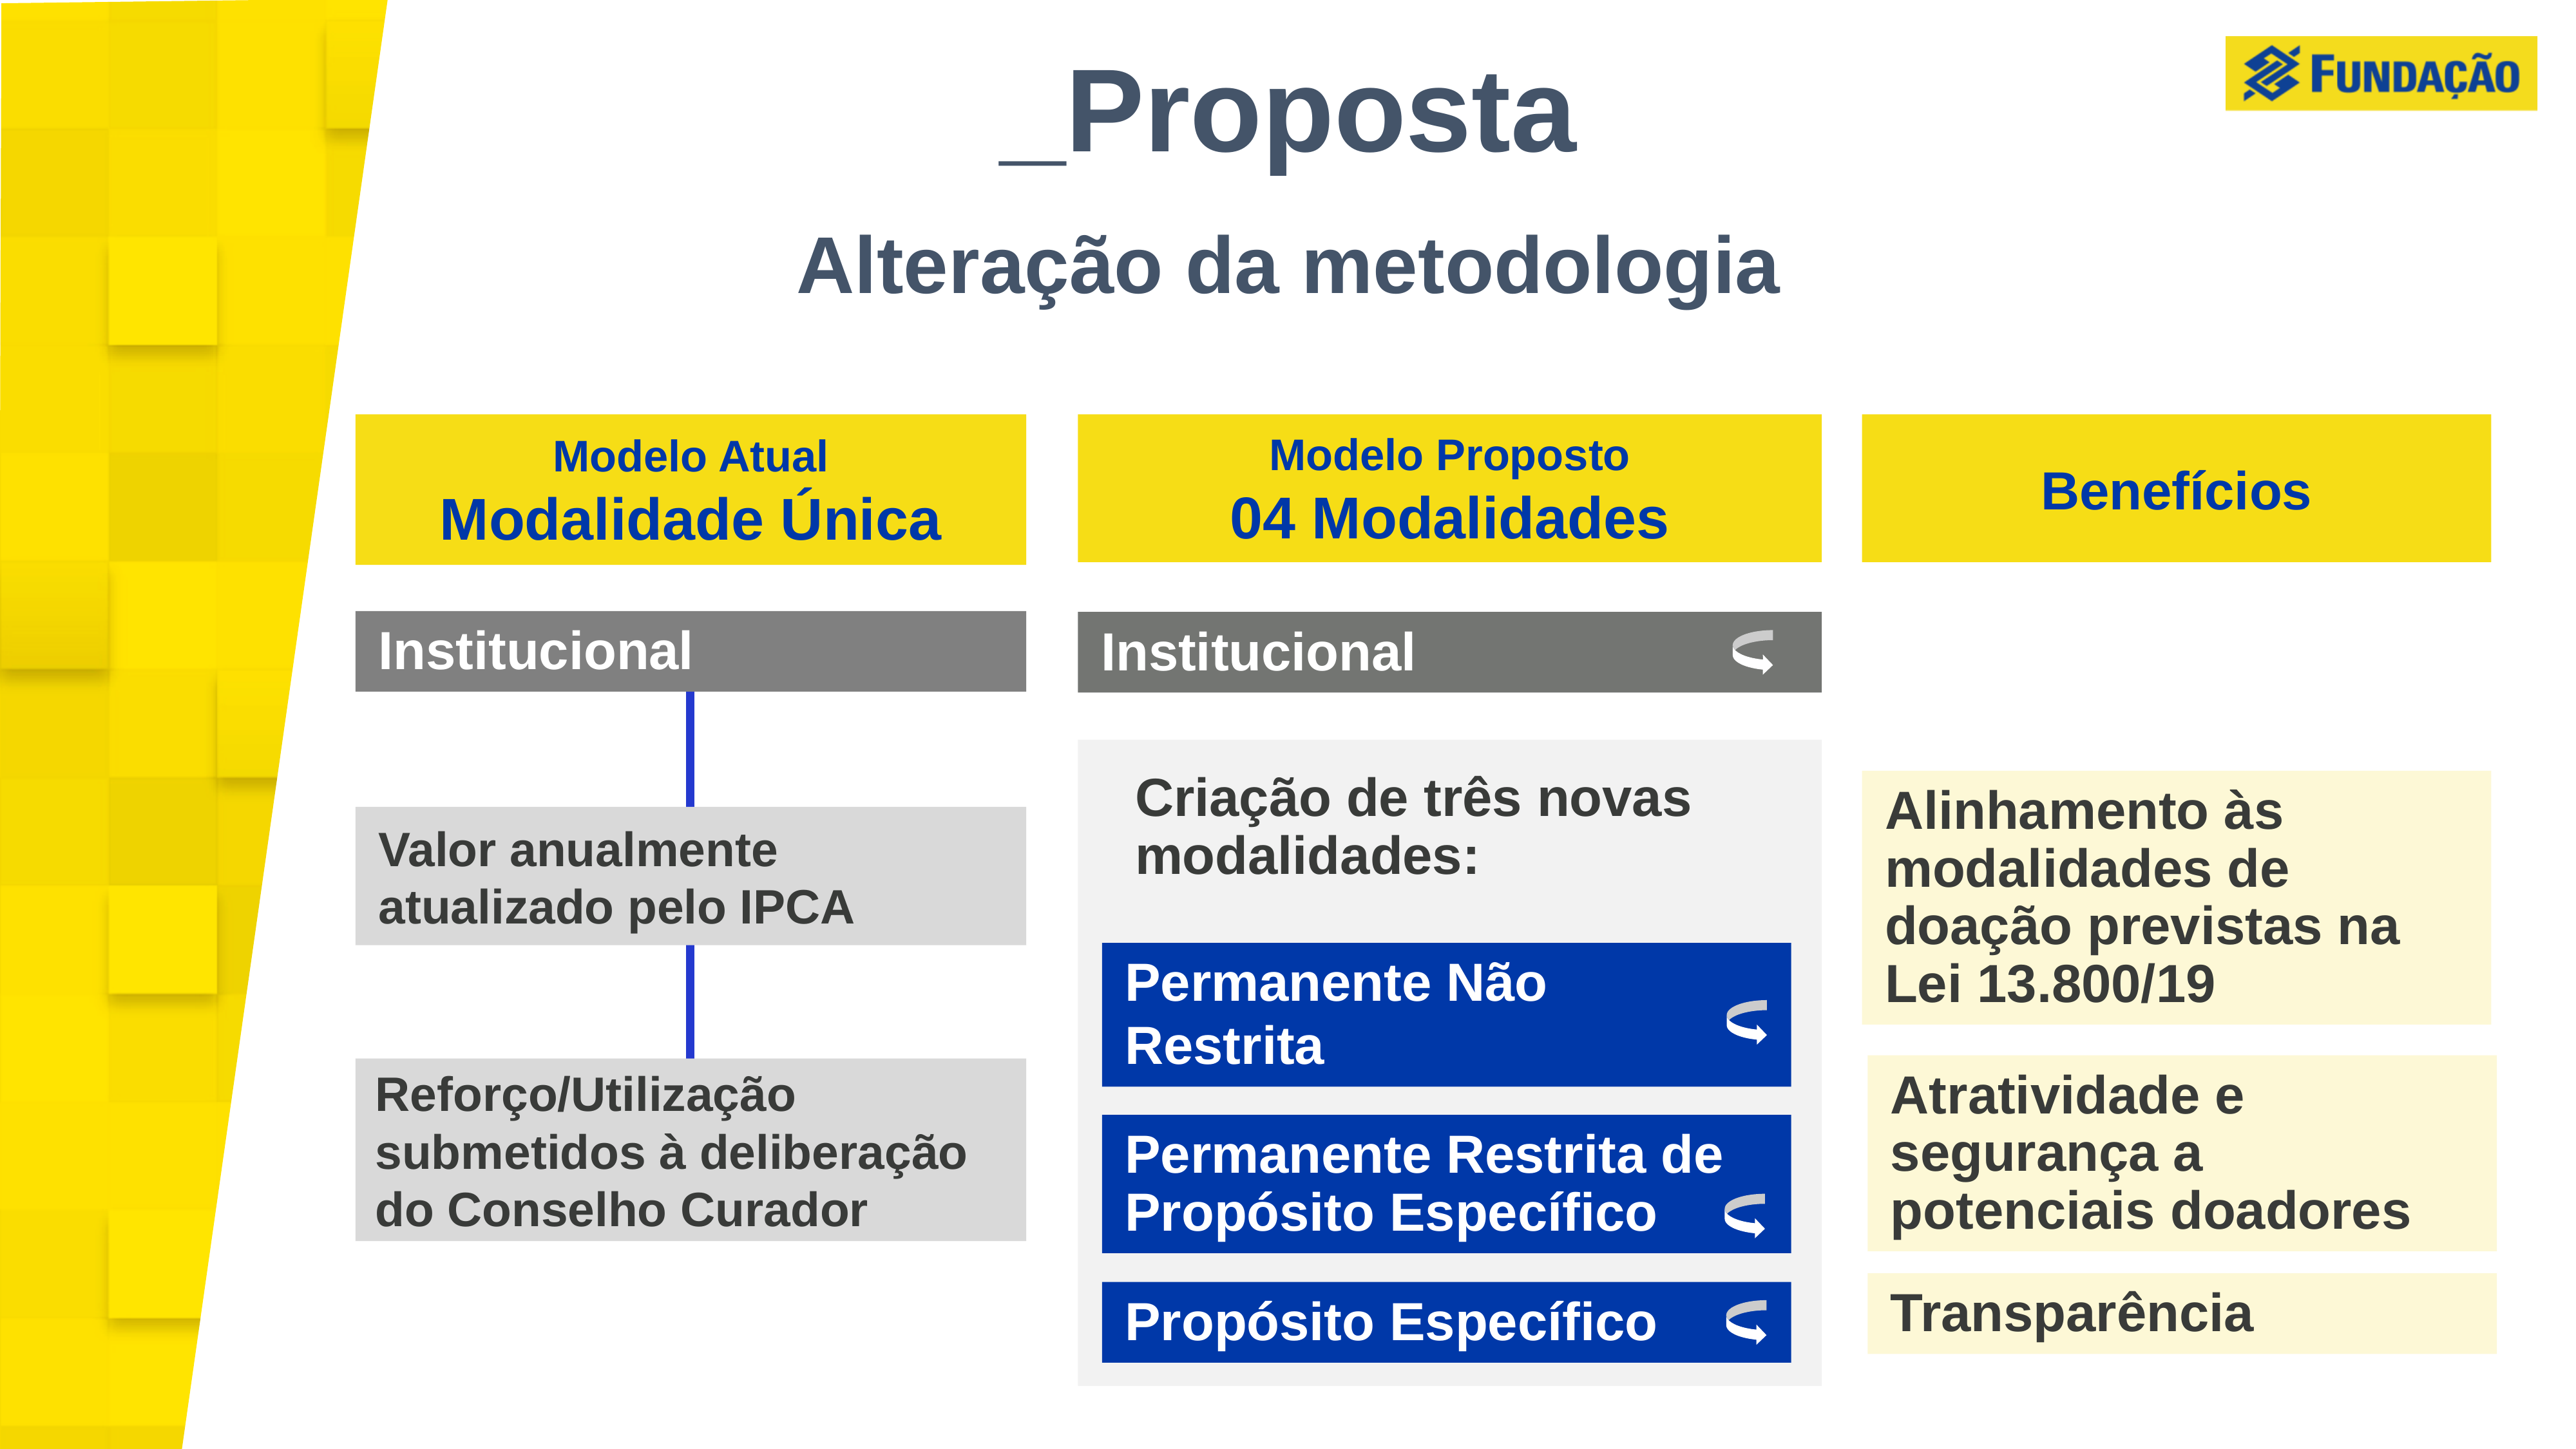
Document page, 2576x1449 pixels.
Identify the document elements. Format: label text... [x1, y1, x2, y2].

text_box Permanente Restrita de Propósito Específico [1102, 1115, 1791, 1253]
text_box Modelo Atual Modalidade Única [355, 414, 1027, 565]
text_box Permanente Não Restrita [1102, 943, 1791, 1087]
text_box Valor anualmente atualizado pelo IPCA [355, 806, 690, 945]
text_box Propósito Específico [1102, 1282, 1791, 1363]
text_box Alinhamento às modalidades de doação previstas na Lei 13.800/19 [1862, 770, 2492, 1025]
text_box Institucional [355, 611, 1027, 692]
text_box Valor anualmente atualizado pelo IPCA [691, 806, 1027, 945]
picture [0, 0, 388, 1449]
text_box [1725, 1299, 1768, 1347]
text_box Institucional [1078, 612, 1822, 693]
text_box Modelo Proposto 04 Modalidades [1078, 414, 1822, 562]
text_box Criação de três novas modalidades: [1112, 757, 1753, 896]
picture [2226, 36, 2538, 111]
text_box [1724, 1193, 1766, 1240]
text_box Reforço/Utilização submetidos à deliberação do Conselho Curador [355, 1058, 1027, 1242]
text_box Atratividade e segurança a potenciais doadores [1867, 1055, 2497, 1251]
text_box [1077, 739, 1822, 1387]
text_box Benefícios [1862, 414, 2492, 562]
text_box Transparência [1867, 1273, 2497, 1354]
text_box [1726, 999, 1768, 1046]
text_box _Proposta Alteração da metodologia [787, 36, 1790, 314]
text_box [1732, 629, 1774, 676]
